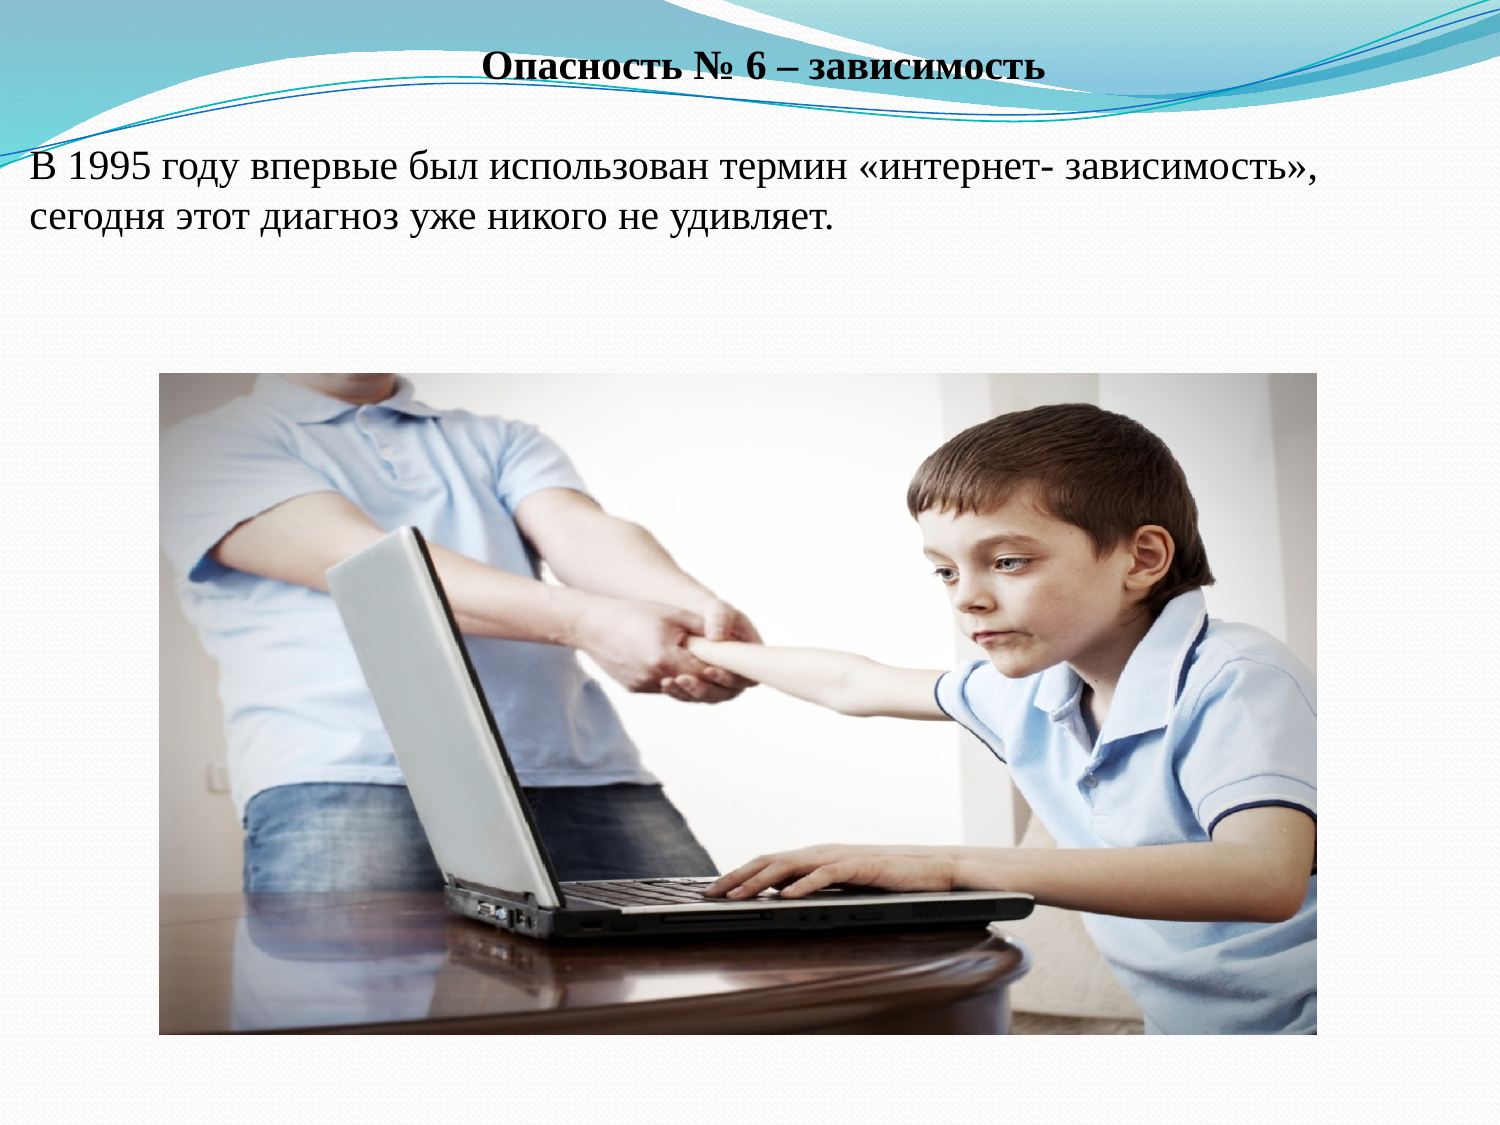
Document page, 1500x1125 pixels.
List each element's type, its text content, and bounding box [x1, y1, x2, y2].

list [159, 373, 1318, 1036]
title Опасность № 6 – зависимость В 1995 году впервые был использован термин «интернет- зависимость», сегодня этот диагноз уже никого не удивляет. [29, 78, 1388, 338]
